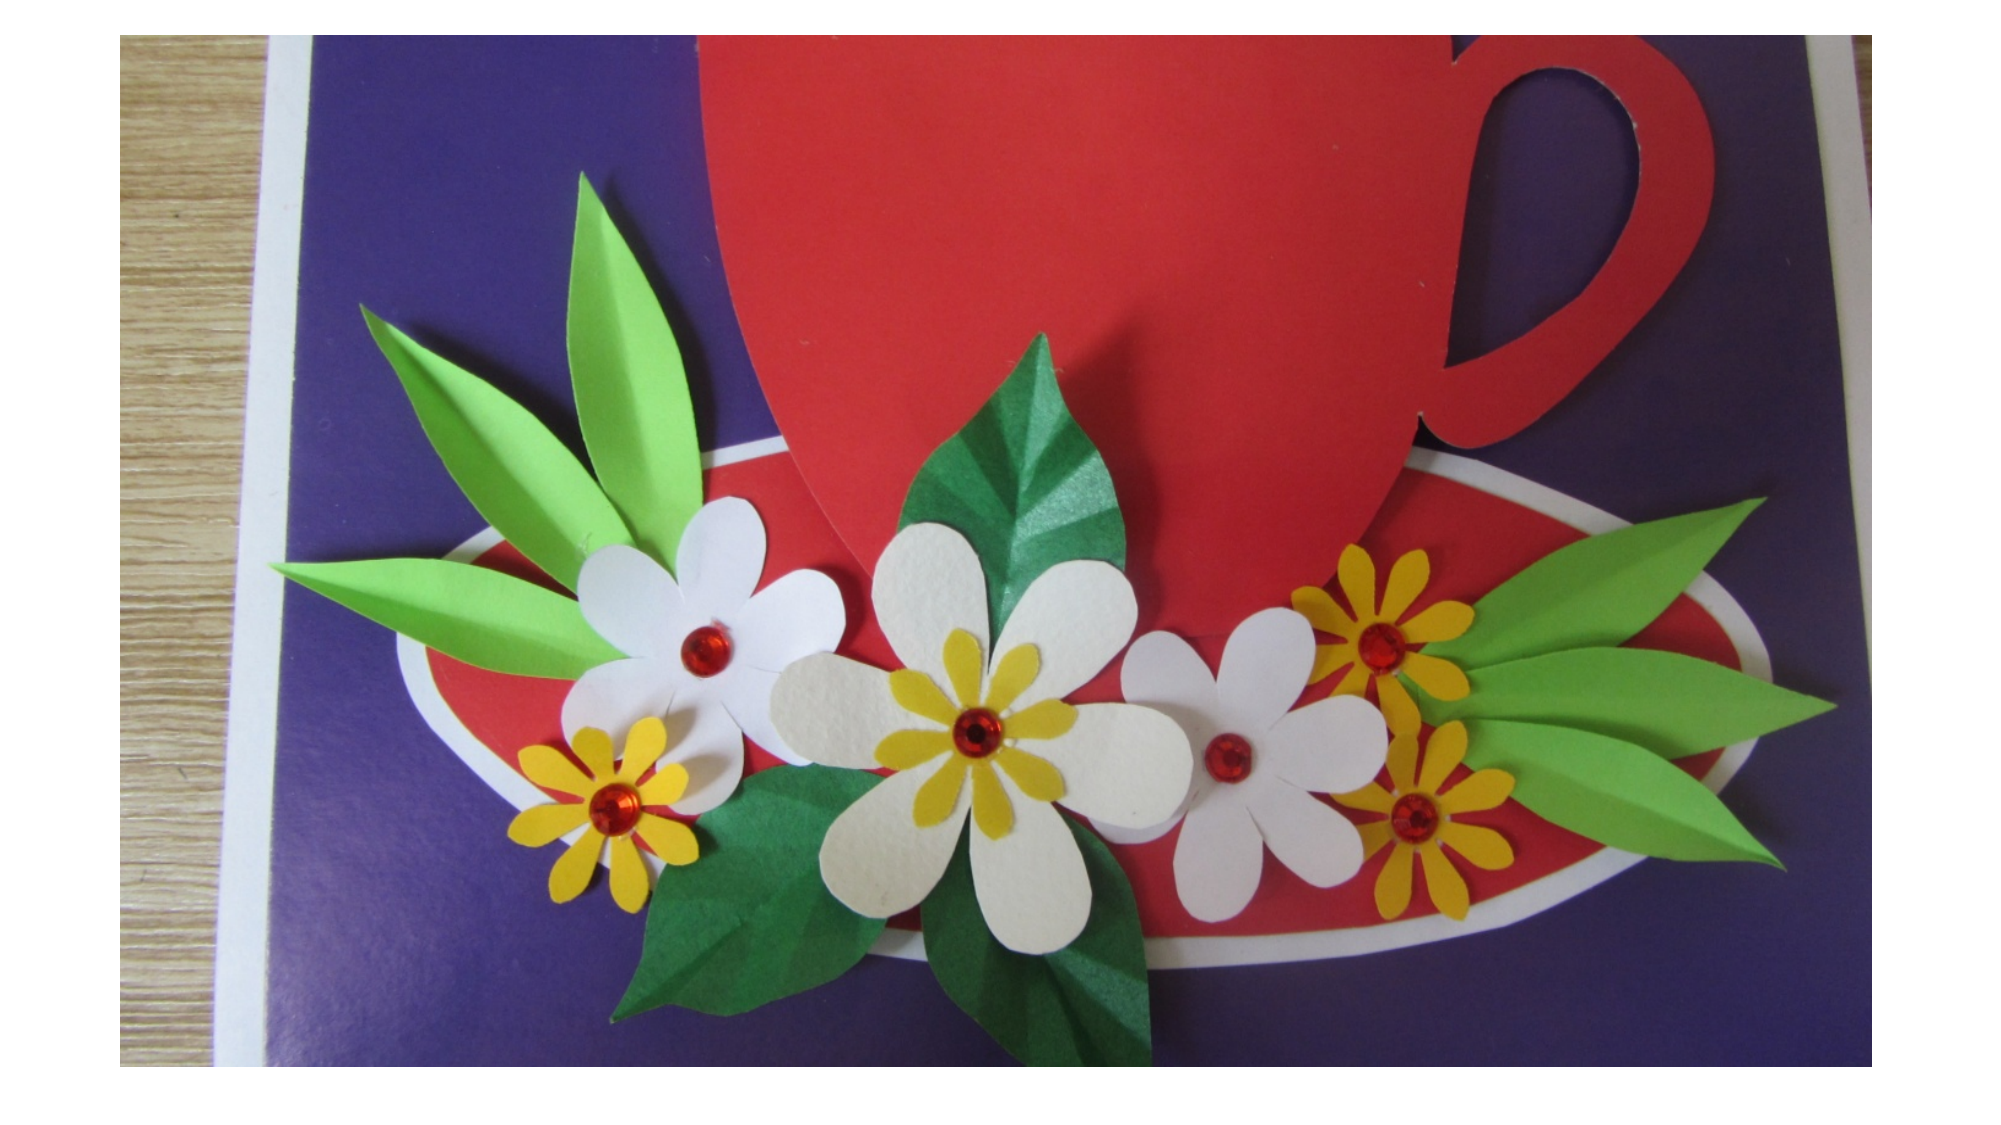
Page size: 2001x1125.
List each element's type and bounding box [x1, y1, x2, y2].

list [120, 35, 1872, 1067]
